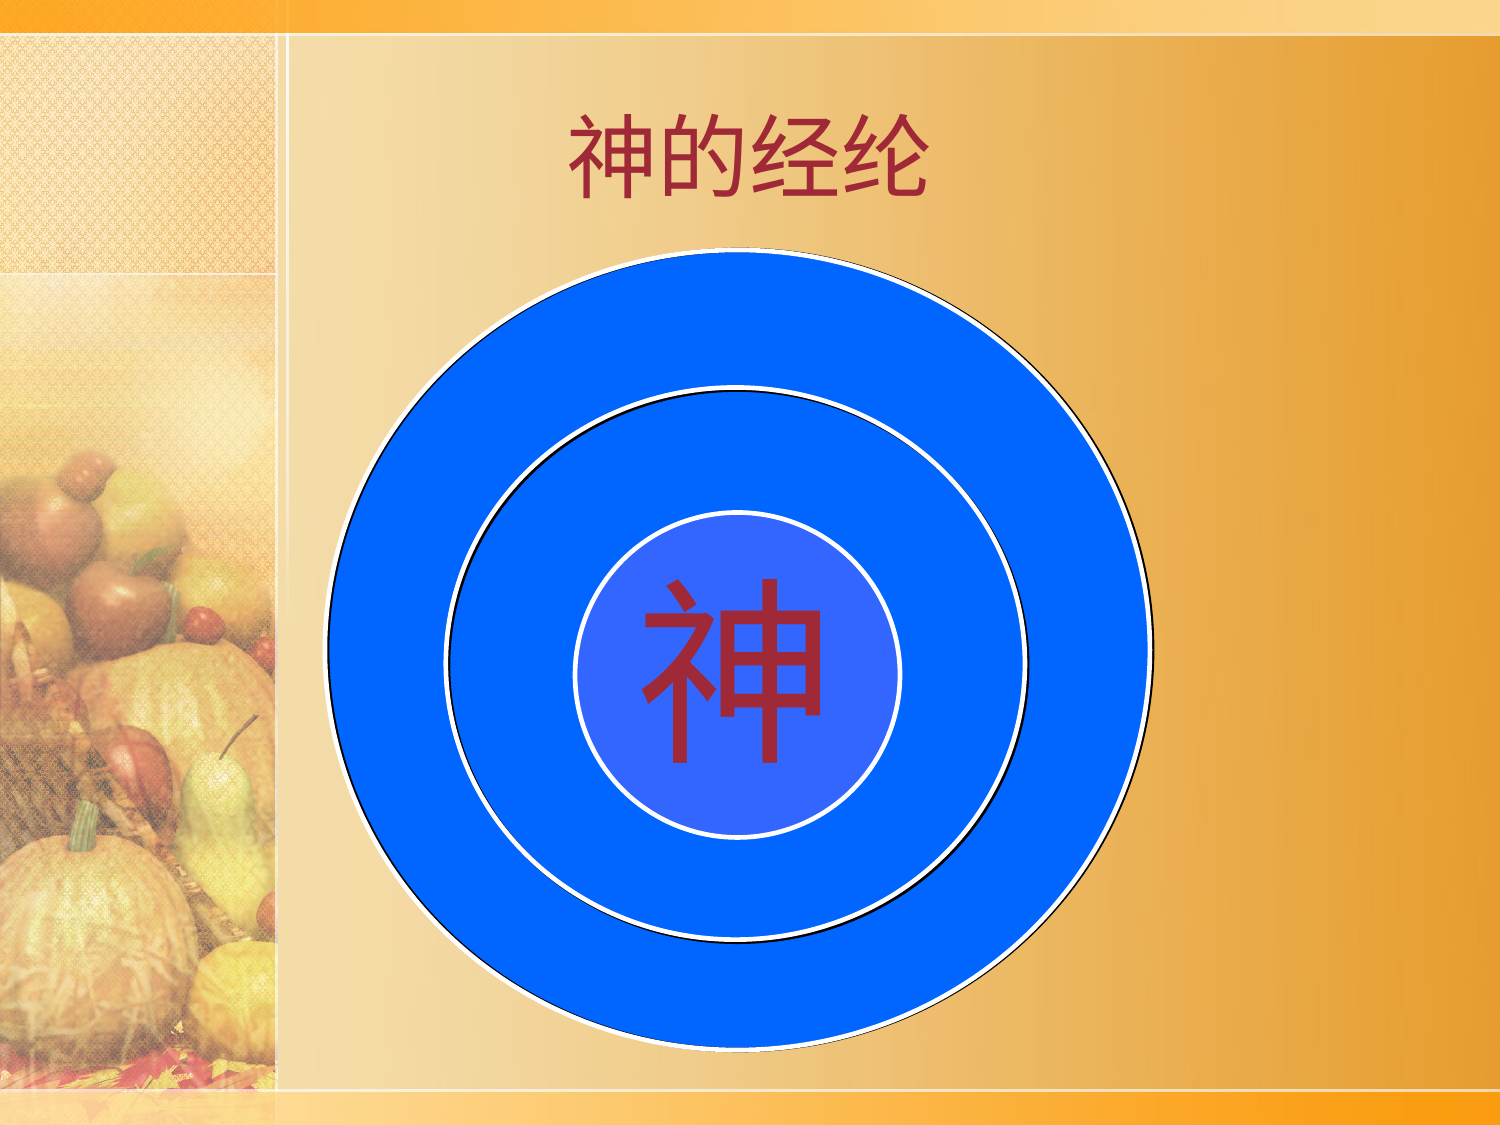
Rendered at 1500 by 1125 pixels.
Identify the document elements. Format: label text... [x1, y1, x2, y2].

picture [0, 0, 1500, 1125]
text_box [324, 249, 1150, 1051]
text_box [445, 387, 1025, 940]
text_box [907, 287, 1153, 1016]
text_box 神的经纶 [37, 37, 1463, 218]
text_box 神 [620, 539, 846, 795]
text_box [628, 553, 901, 838]
text_box [575, 562, 620, 788]
text_box [648, 512, 827, 539]
